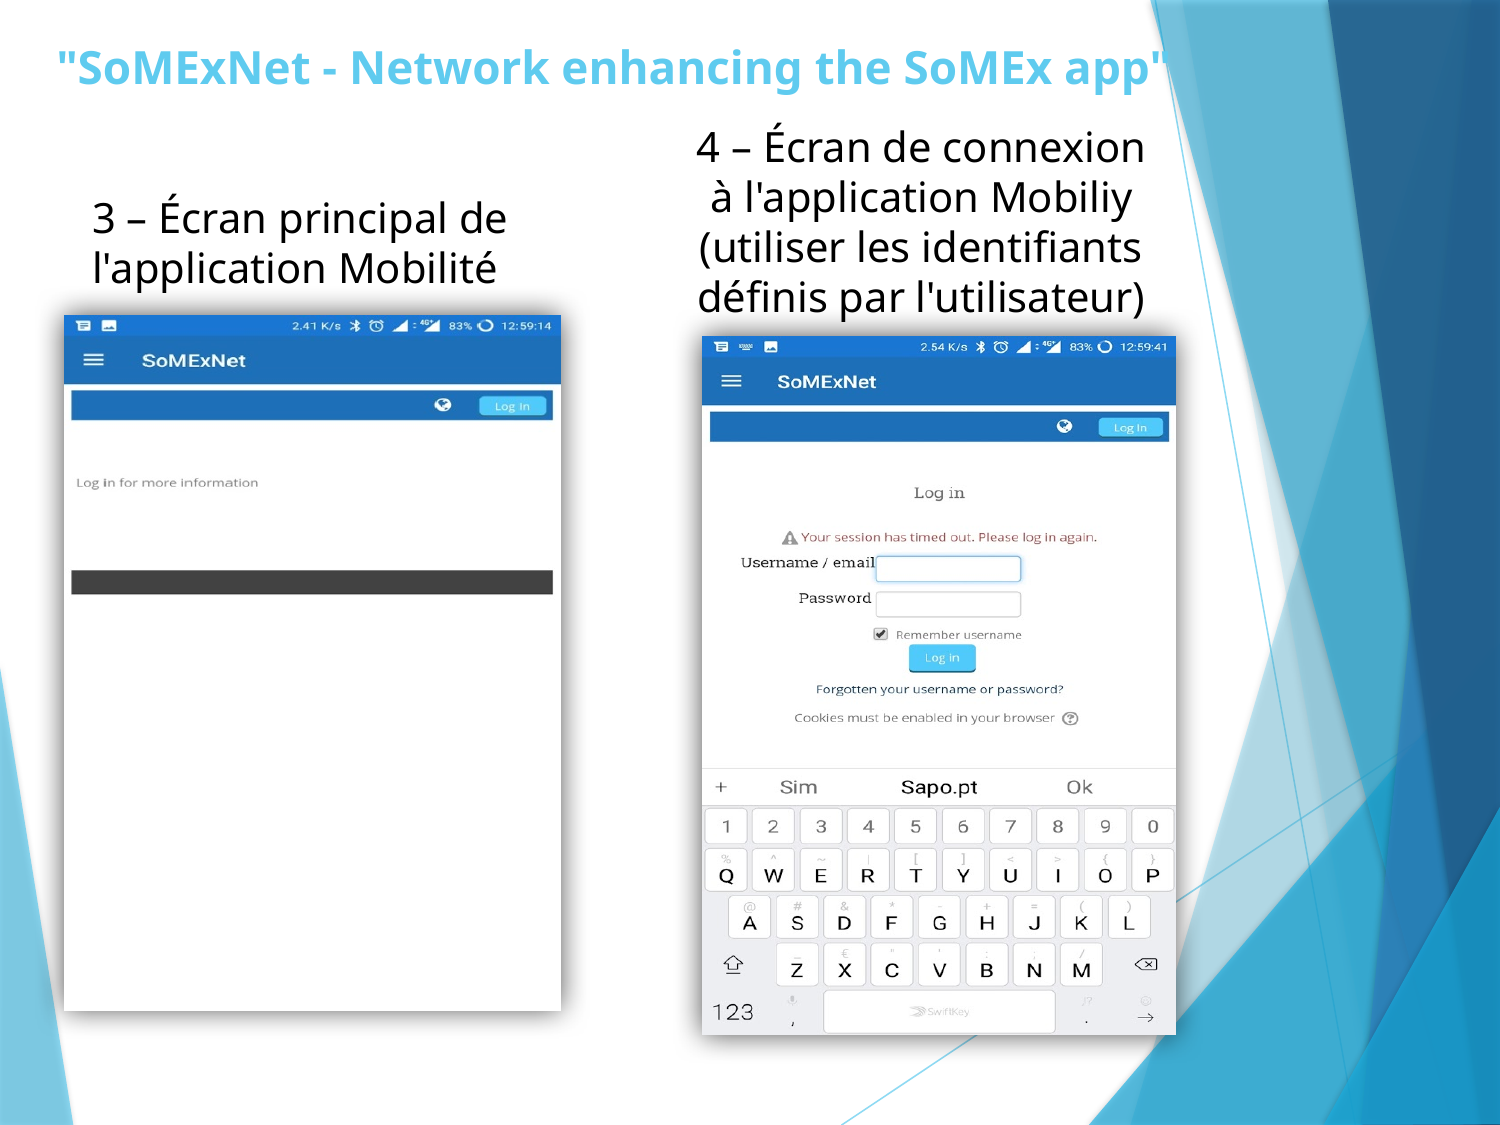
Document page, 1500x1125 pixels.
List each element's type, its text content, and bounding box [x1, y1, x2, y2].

picture [702, 336, 1176, 1036]
text_box 3 – Écran principal de l'application Mobilité [39, 184, 561, 300]
title "SoMExNet - Network enhancing the SoMEx app" [41, 30, 1415, 114]
text_box 4 – Écran de connexion à l'application Mobiliy (utiliser les identifiants définis par l'utilisateur) [667, 113, 1176, 329]
picture [64, 315, 562, 1012]
